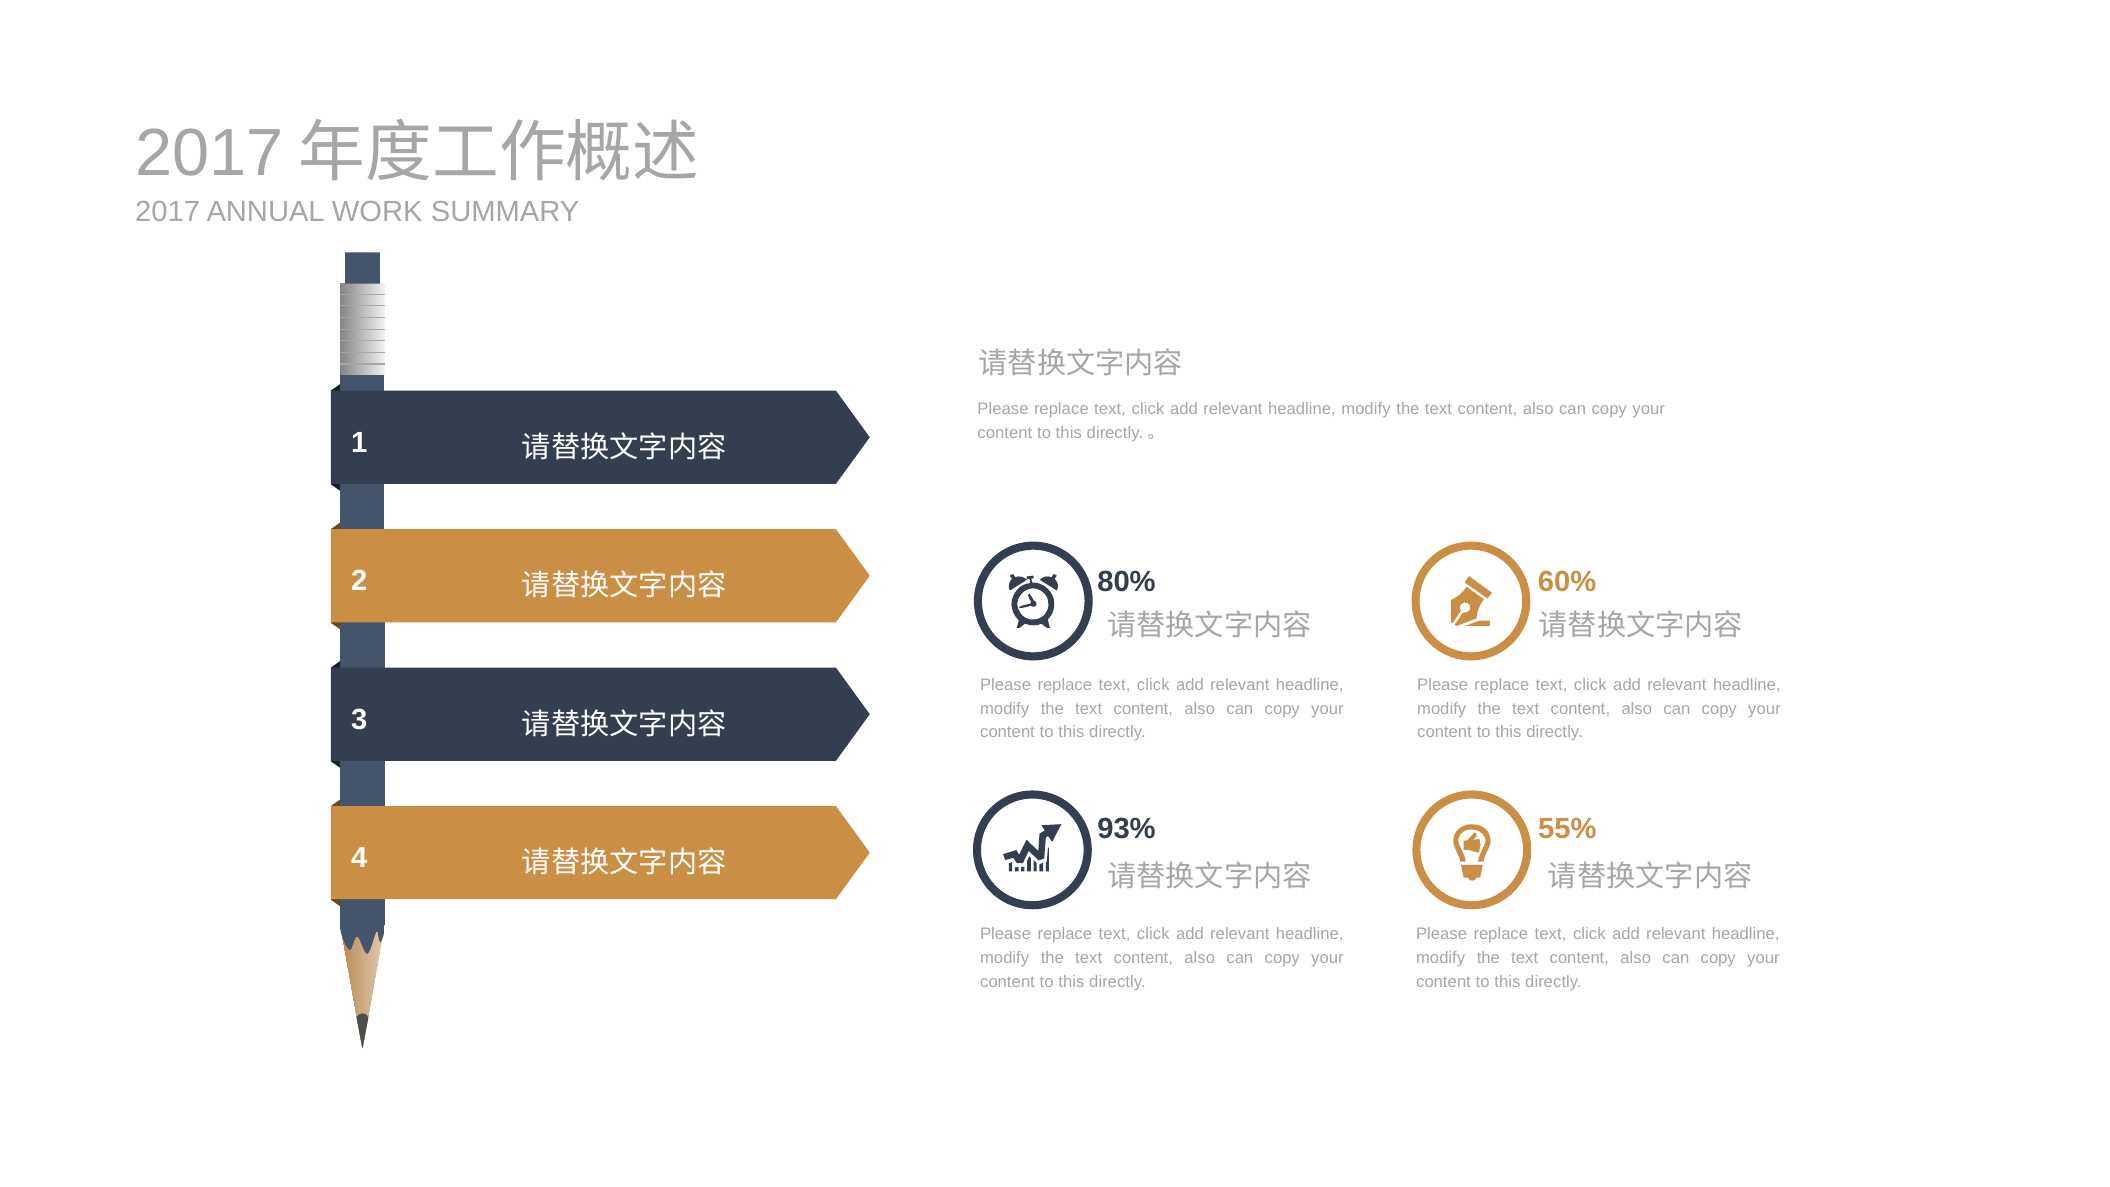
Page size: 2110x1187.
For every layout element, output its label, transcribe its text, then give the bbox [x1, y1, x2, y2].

text_box Please replace text, click add relevant headline, modify the text content, also can copy your content to this directly. [965, 912, 1359, 999]
text_box 请替换文字内容 [1533, 842, 1768, 900]
text_box [1411, 789, 1533, 911]
text_box [1045, 847, 1049, 872]
text_box [1008, 862, 1013, 872]
text_box Please replace text, click add relevant headline, modify the text content, also can copy your content to this directly.。 [962, 386, 1681, 449]
text_box [1008, 573, 1055, 628]
text_box Please replace text, click add relevant headline, modify the text content, also can copy your content to this directly. [1402, 662, 1796, 749]
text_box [330, 252, 870, 1049]
text_box [1033, 860, 1037, 872]
text_box 80% [1082, 547, 1171, 605]
text_box 请替换文字内容 [1092, 842, 1328, 900]
text_box [1039, 862, 1044, 872]
text_box 55% [1523, 795, 1612, 853]
text_box Please replace text, click add relevant headline, modify the text content, also can copy your content to this directly. [965, 662, 1359, 749]
text_box 93% [1082, 795, 1171, 853]
text_box Please replace text, click add relevant headline, modify the text content, also can copy your content to this directly. [1401, 912, 1795, 999]
text_box 请替换文字内容 [1092, 592, 1328, 649]
text_box [1410, 540, 1523, 662]
text_box [1453, 824, 1491, 862]
text_box [1027, 856, 1031, 872]
text_box [972, 540, 1092, 662]
text_box 2017年度工作概述 [135, 108, 783, 189]
text_box [971, 789, 1092, 911]
text_box 请替换文字内容 [963, 330, 1199, 386]
text_box 2017 ANNUAL WORK SUMMARY [135, 191, 596, 227]
text_box [1039, 573, 1058, 591]
text_box [1460, 864, 1483, 881]
text_box [1003, 824, 1062, 864]
text_box 请替换文字内容 [1523, 592, 1759, 649]
text_box 60% [1523, 547, 1612, 605]
text_box [1450, 576, 1492, 626]
